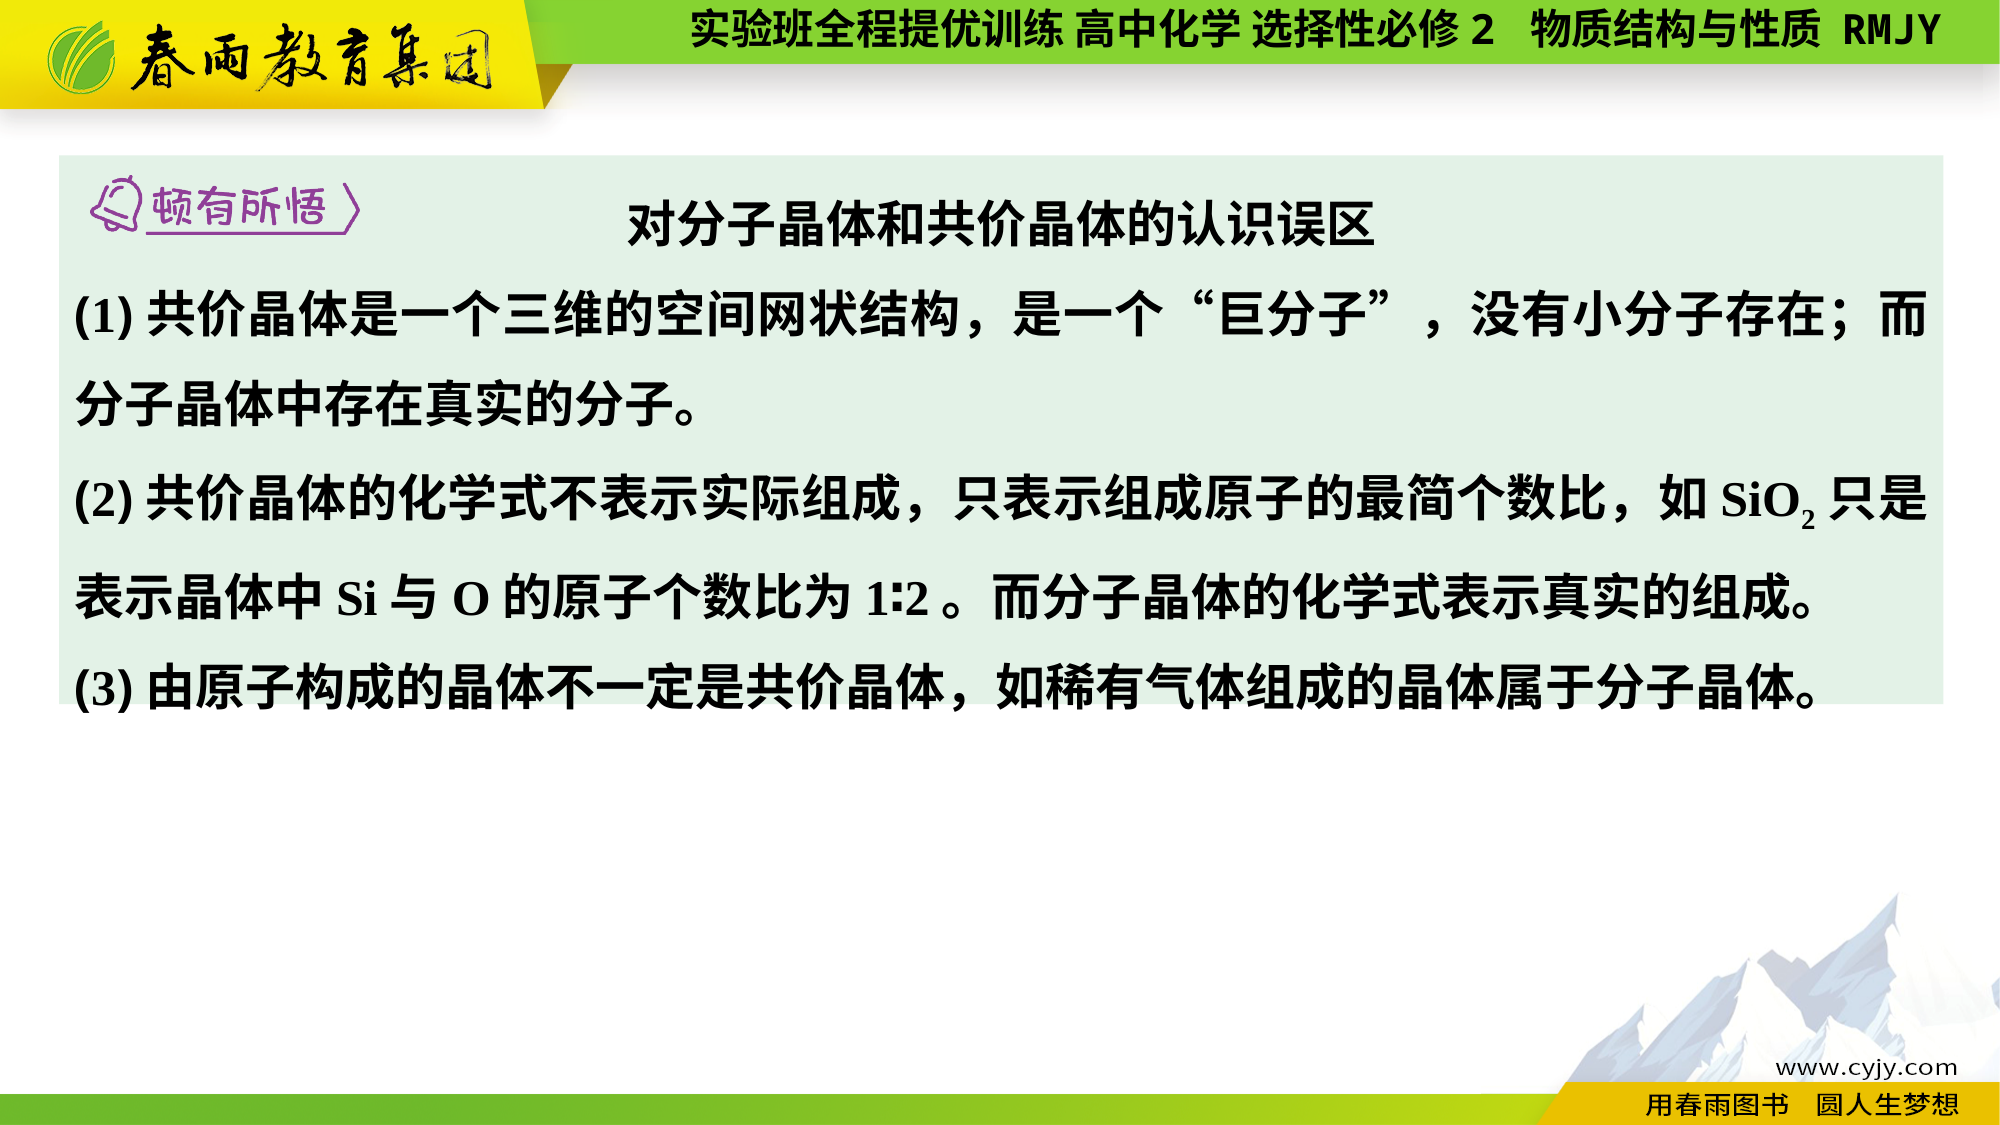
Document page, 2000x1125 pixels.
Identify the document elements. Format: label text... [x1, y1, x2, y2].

picture [0, 0, 2000, 1125]
list 对分子晶体和共价晶体的认识误区 (1)共价晶体是一个三维的空间网状结构，是一个“巨分子”，没有小分子存在；而分子晶体中存在真实的分子。 (2)共价晶体的化学式不表示实际组成，只表示组成原子的最简个数比，如SiO2只是表示晶体中Si与O的原子个数比为1∶2。而分子晶体的化学式表示真实的组成。 (3)由原子构成的晶体不一定是共价晶体，如稀有气体组成的晶体属于分子晶体。 [59, 155, 1944, 705]
